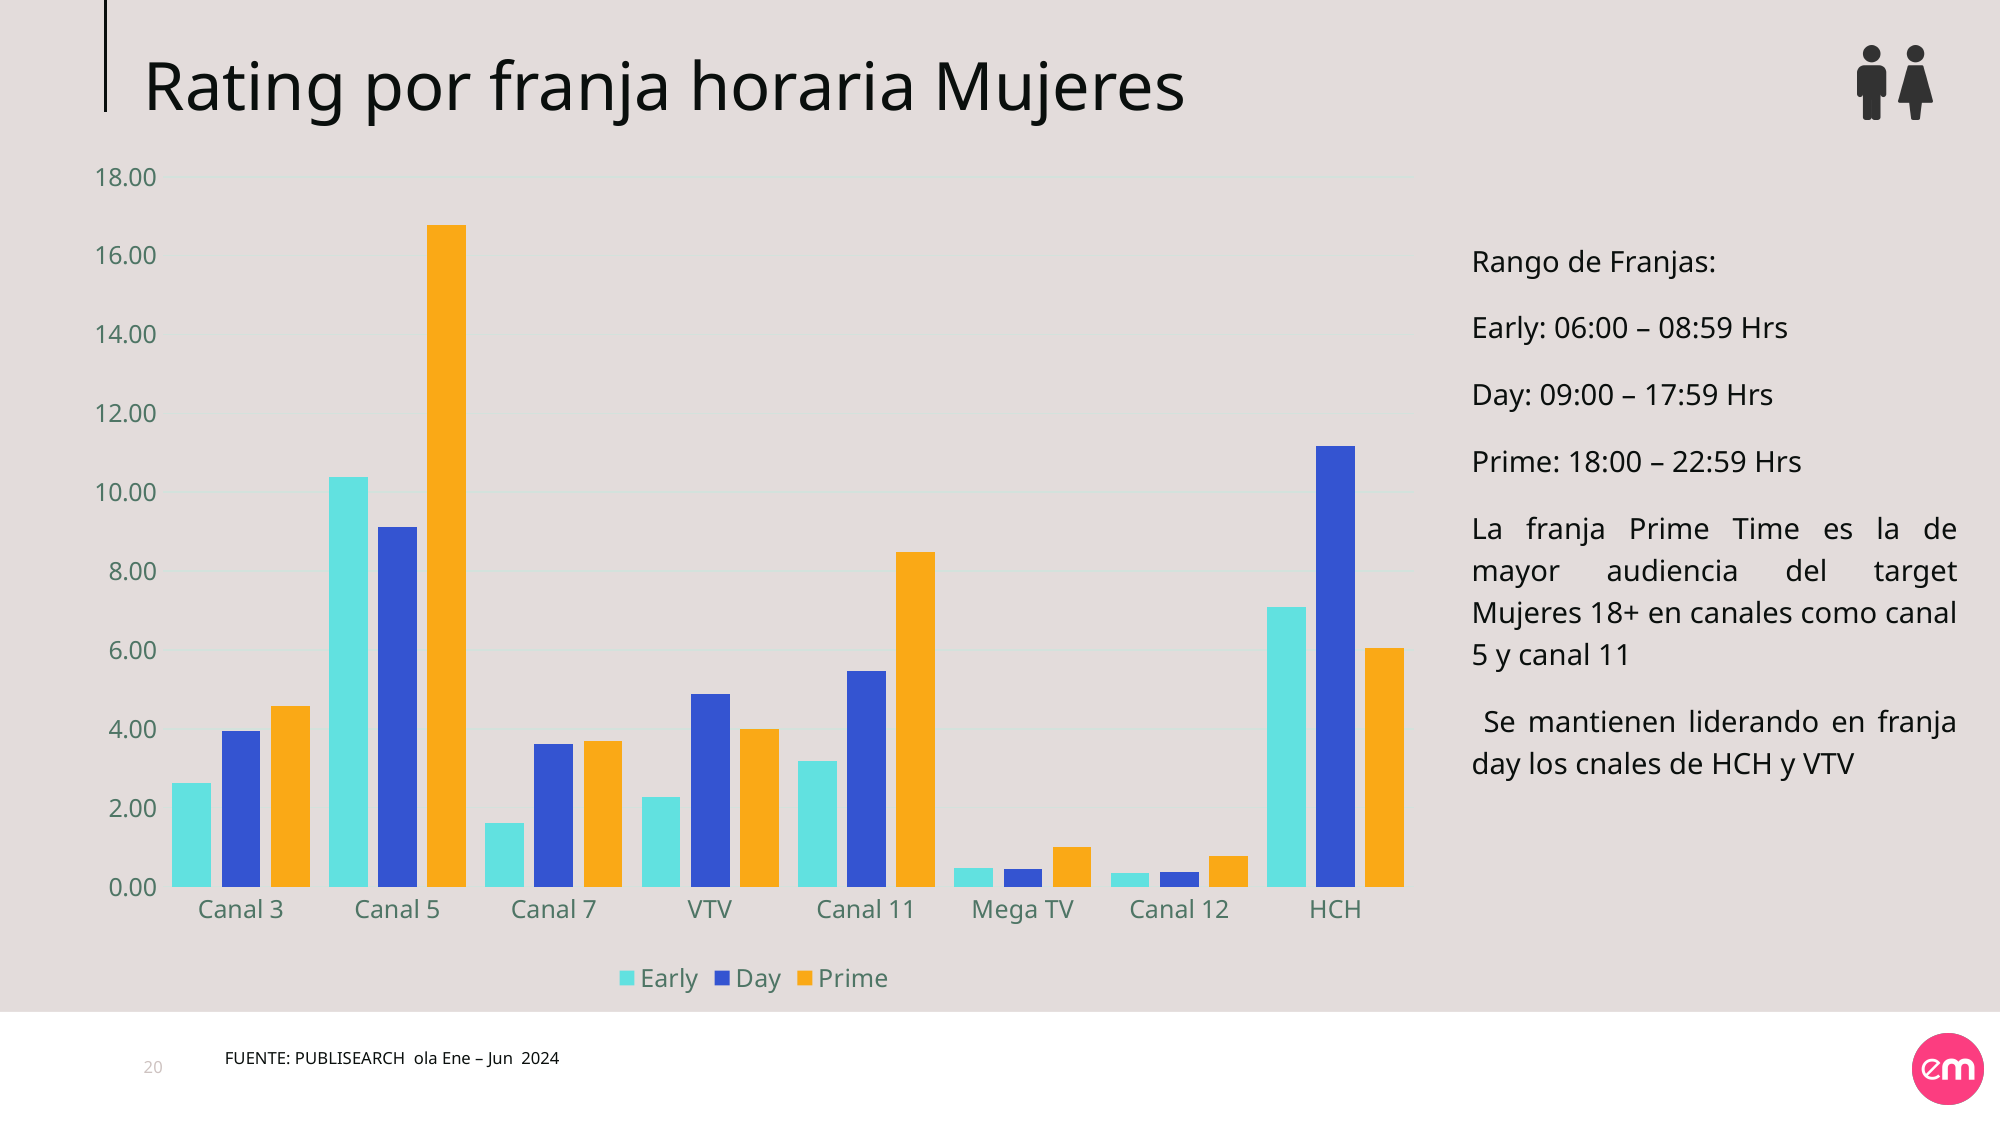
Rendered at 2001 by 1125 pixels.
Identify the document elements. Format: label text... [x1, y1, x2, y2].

footer FUENTE: PUBLISEARCH ola Ene – Jun 2024 [209, 1011, 948, 1124]
text_box Rango de Franjas: Early: 06:00 – 08:59 Hrs Day: 09:00 – 17:59 Hrs Prime: 18:00 – 22:59 Hrs La franja Prime Time es la de mayor audiencia del target Mujeres 18+ en canales como canal 5 y canal 11 Se mantienen liderando en franja day los cnales de HCH y VTV [1456, 228, 1973, 799]
title Rating por franja horaria Mujeres [128, 45, 1895, 145]
picture [1912, 1033, 1984, 1105]
slide_number 20 [128, 1043, 209, 1093]
chart [66, 142, 1442, 1002]
picture [1857, 45, 1933, 120]
